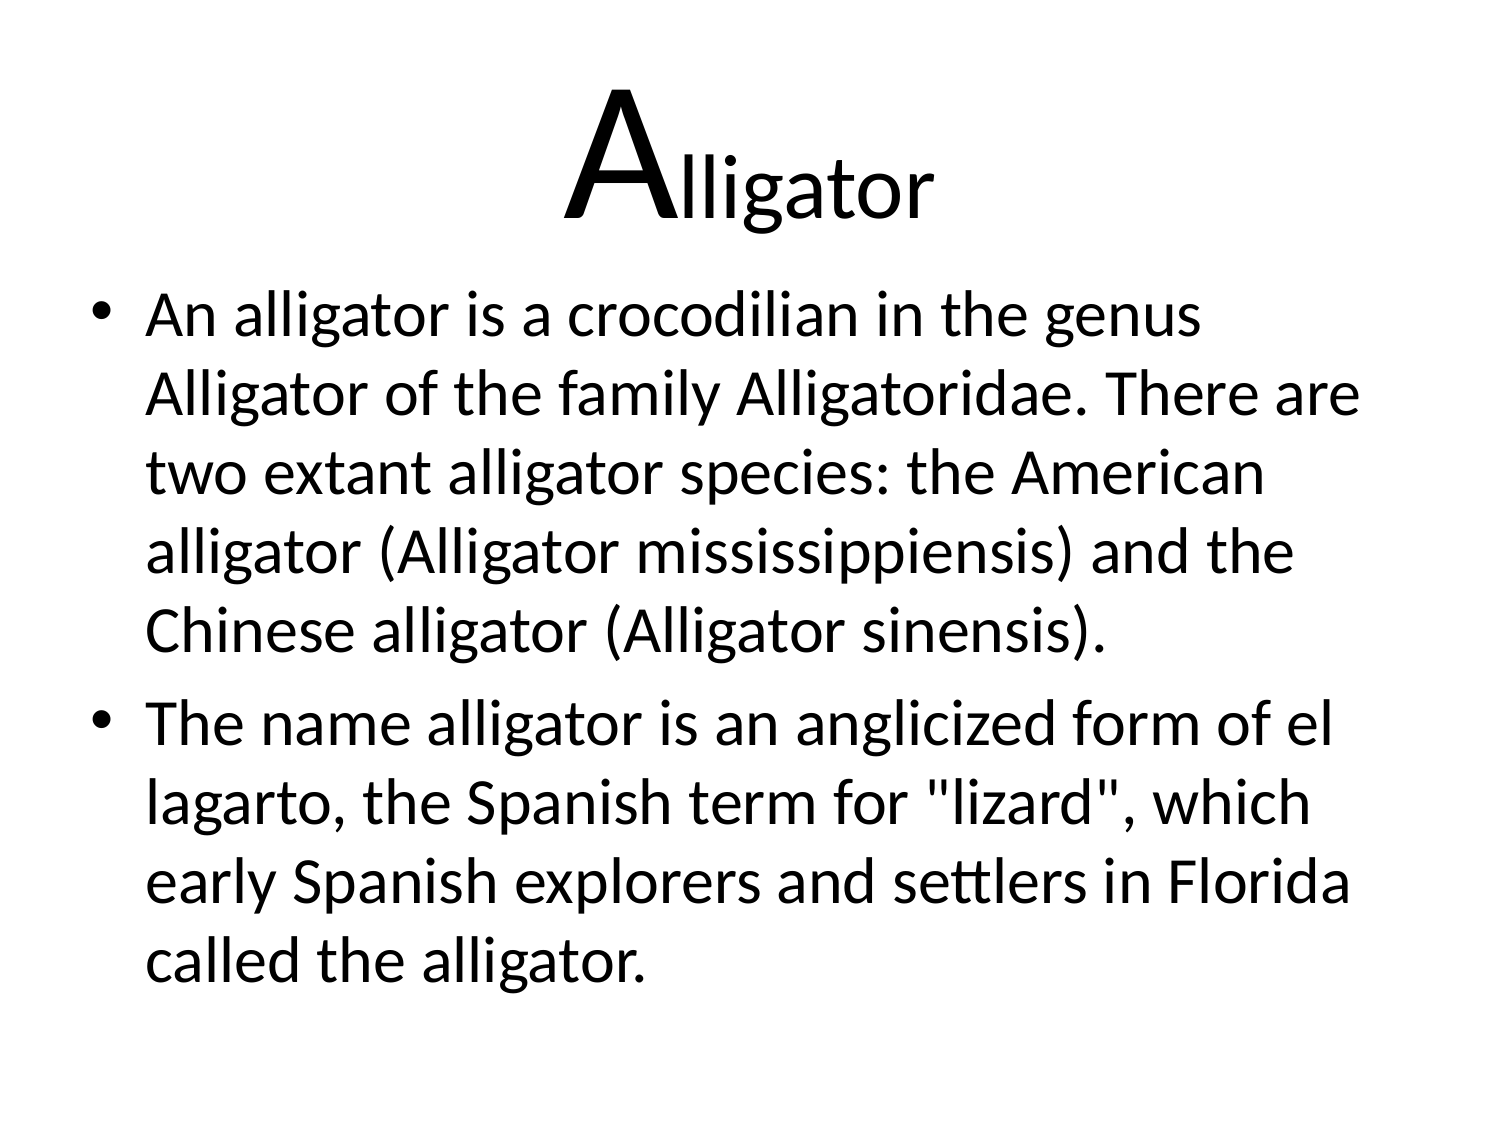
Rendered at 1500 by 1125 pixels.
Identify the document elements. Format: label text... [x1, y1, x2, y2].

title Alligator [75, 45, 1425, 233]
list An alligator is a crocodilian in the genus Alligator of the family Alligatoridae. There are two extant alligator species: the American alligator (Alligator mississippiensis) and the Chinese alligator (Alligator sinensis). The name alligator is an anglicized form of el lagarto, the Spanish term for "lizard", which early Spanish explorers and settlers in Florida called the alligator. [75, 262, 1425, 1005]
